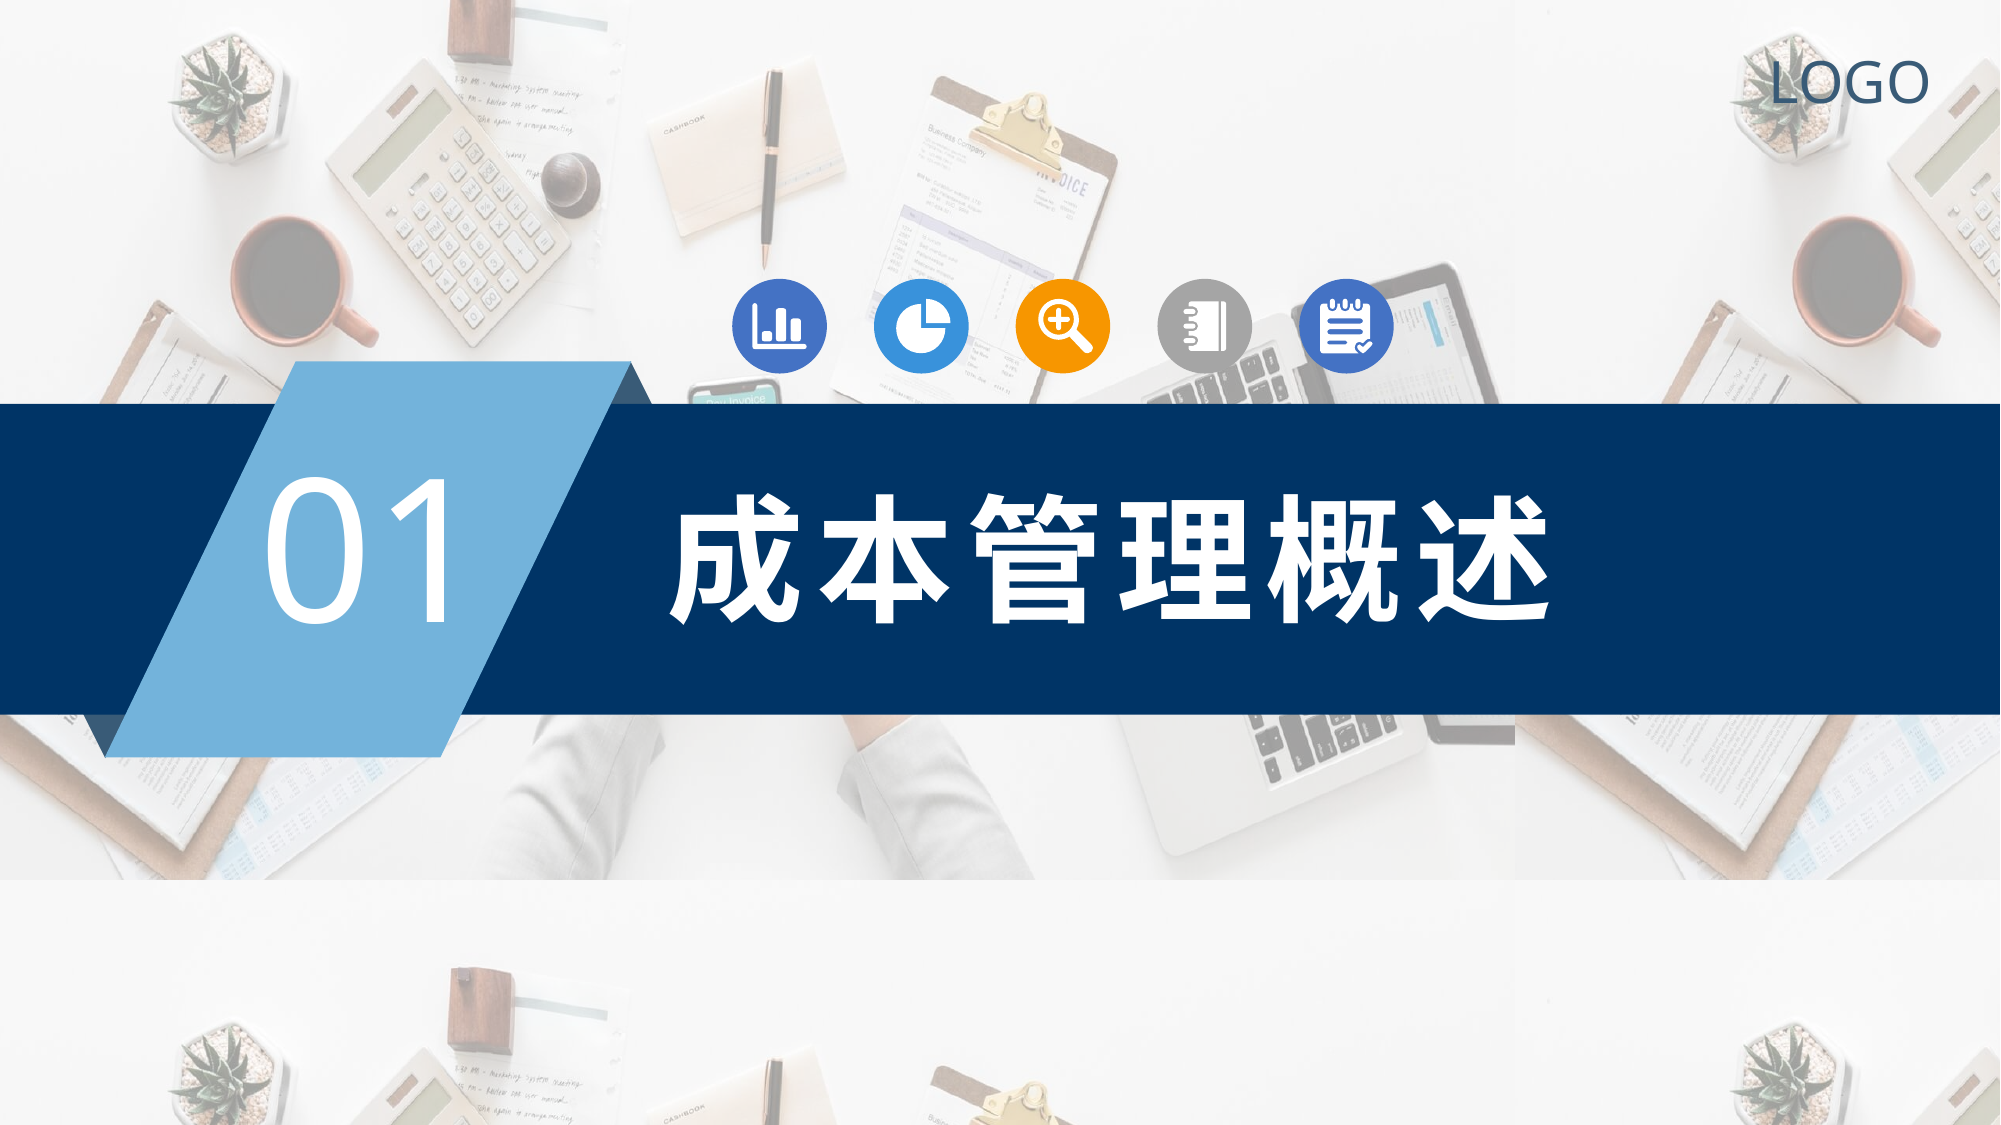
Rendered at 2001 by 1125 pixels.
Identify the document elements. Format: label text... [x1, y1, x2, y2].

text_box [1299, 278, 1394, 374]
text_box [732, 278, 827, 374]
text_box LOGO [1754, 38, 1967, 123]
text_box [1015, 278, 1111, 374]
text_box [1157, 278, 1253, 374]
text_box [873, 278, 969, 374]
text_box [0, 361, 2000, 759]
